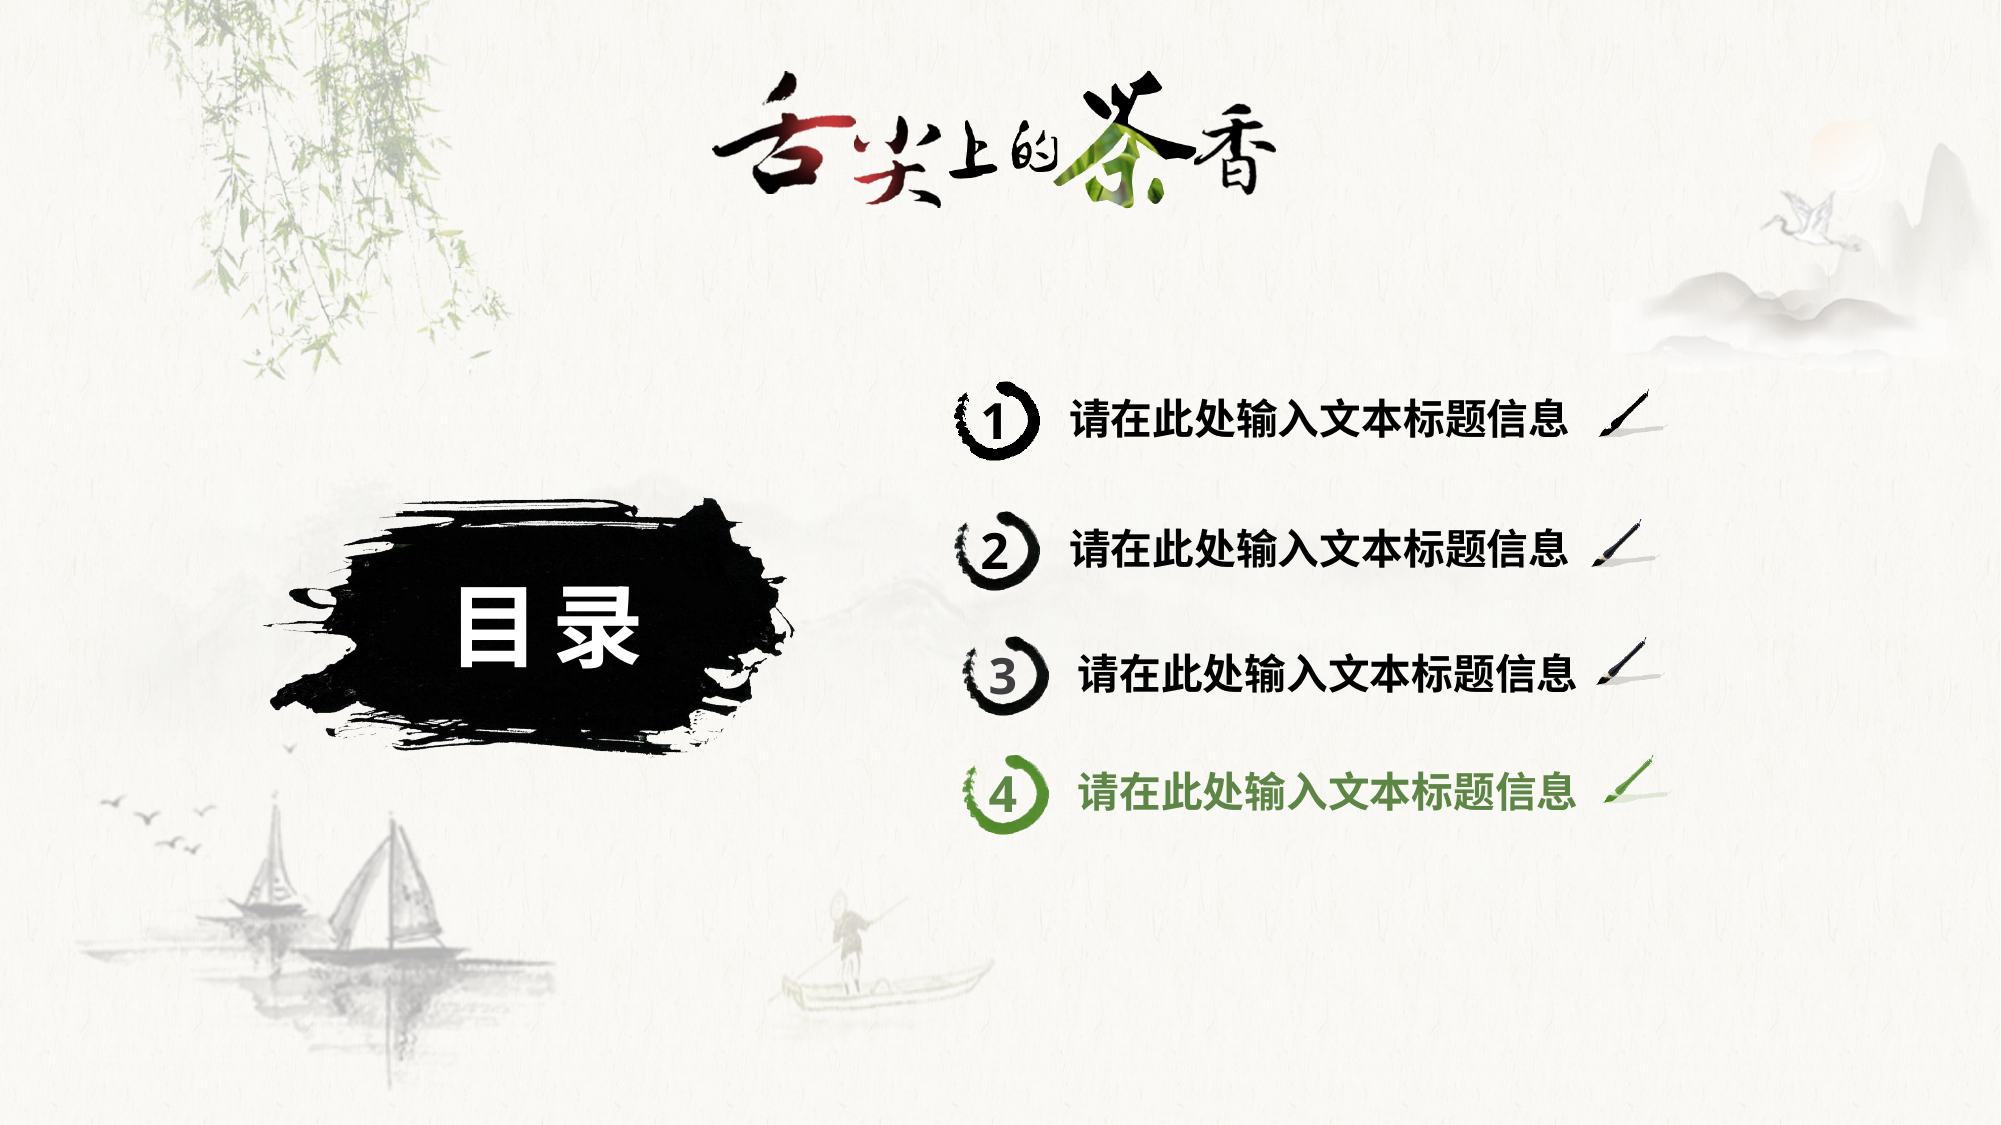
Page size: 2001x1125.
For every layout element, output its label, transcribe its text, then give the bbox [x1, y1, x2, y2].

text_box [949, 373, 1045, 462]
picture [1593, 633, 1672, 688]
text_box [957, 628, 1054, 717]
text_box 请在此处输入文本标题信息 [1054, 385, 1586, 451]
picture [1595, 385, 1674, 440]
picture [1600, 751, 1679, 807]
text_box 请在此处输入文本标题信息 [1062, 640, 1594, 706]
picture [236, 467, 822, 766]
picture [1588, 515, 1667, 570]
text_box 请在此处输入文本标题信息 [1062, 758, 1594, 824]
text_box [949, 503, 1045, 592]
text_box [957, 746, 1054, 835]
picture [697, 11, 1303, 223]
text_box 请在此处输入文本标题信息 [1054, 515, 1586, 581]
